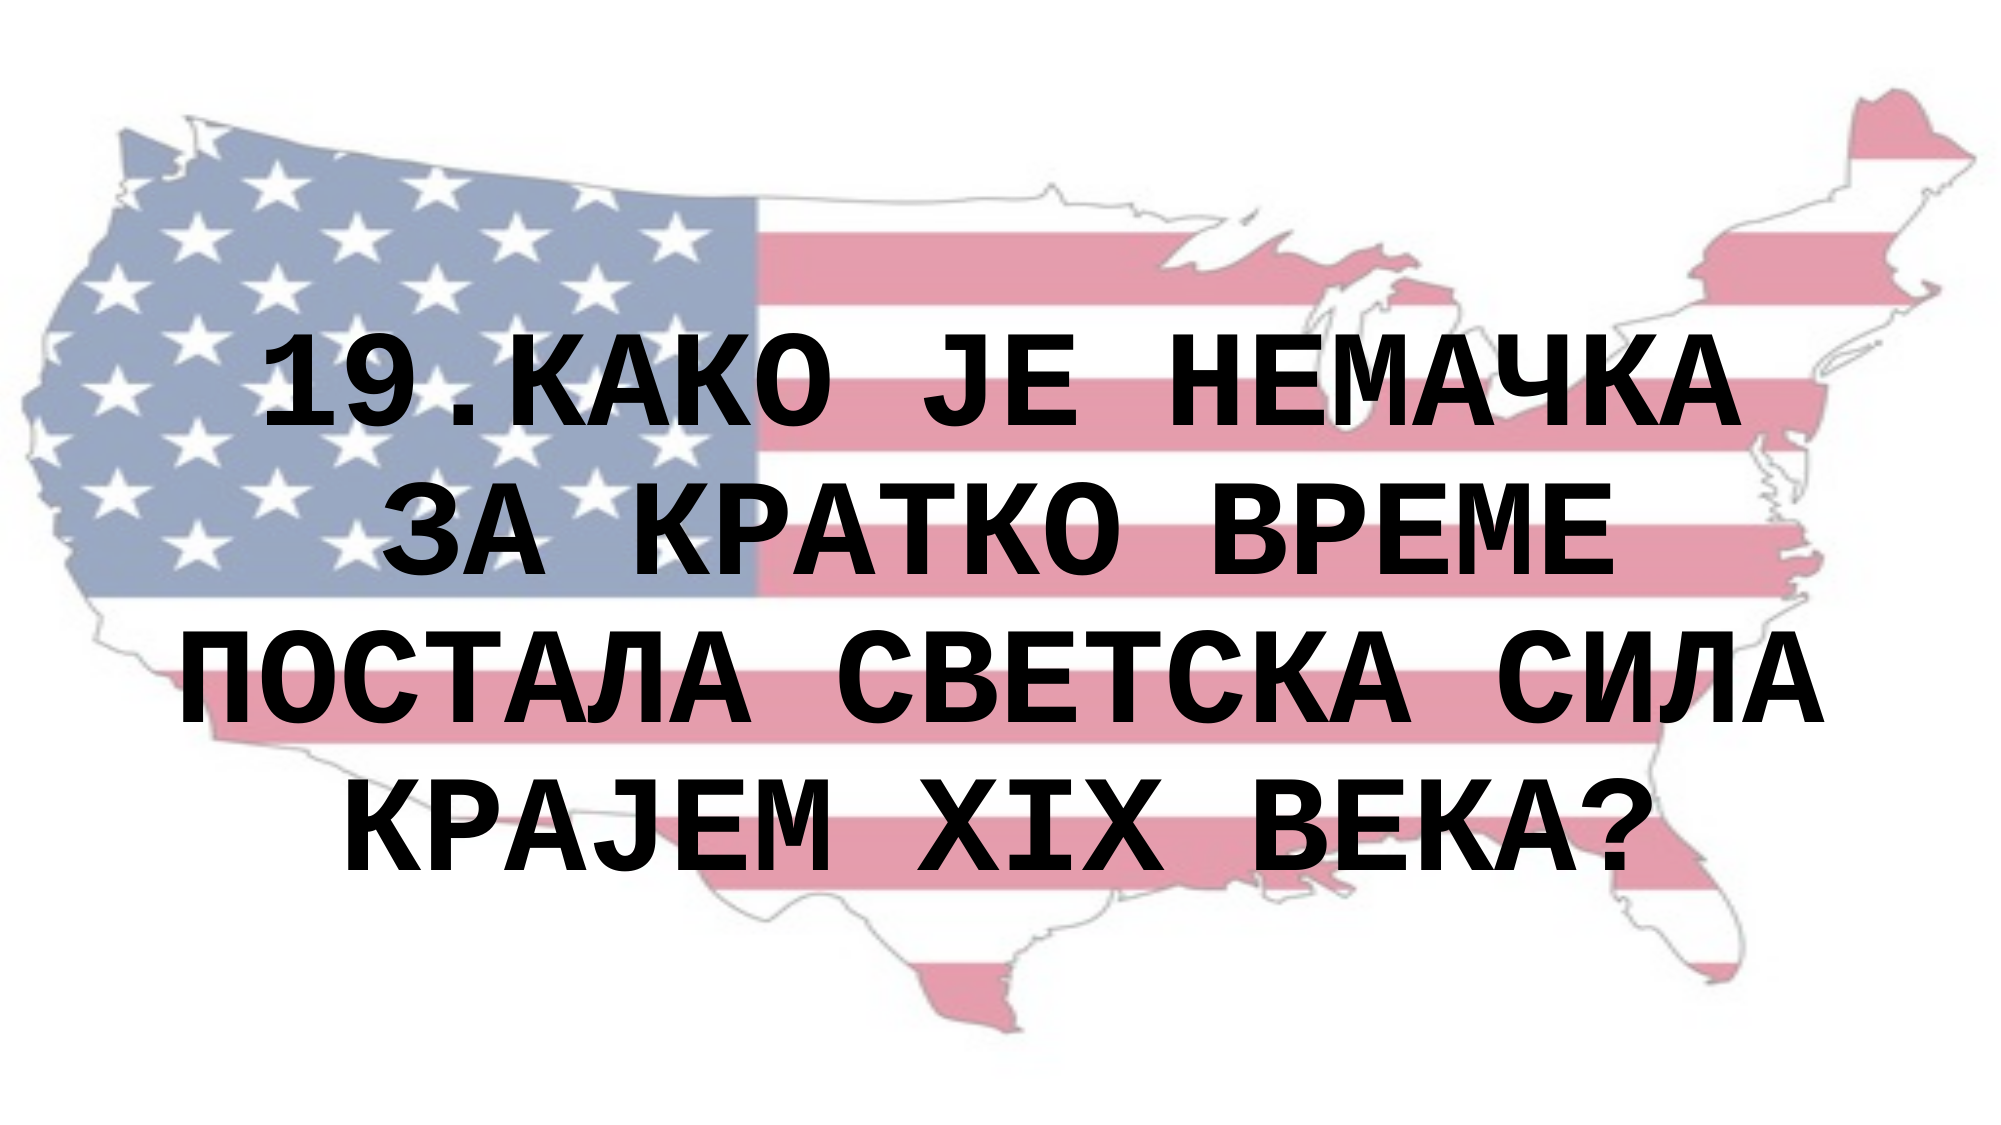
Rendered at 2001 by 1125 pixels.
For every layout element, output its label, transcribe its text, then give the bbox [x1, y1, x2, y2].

list 19.КАКО ЈЕ НЕМАЧКА ЗА КРАТКО ВРЕМЕ ПОСТАЛА СВЕТСКА СИЛА КРАЈЕМ XIX ВЕКА? [137, 299, 1863, 1014]
